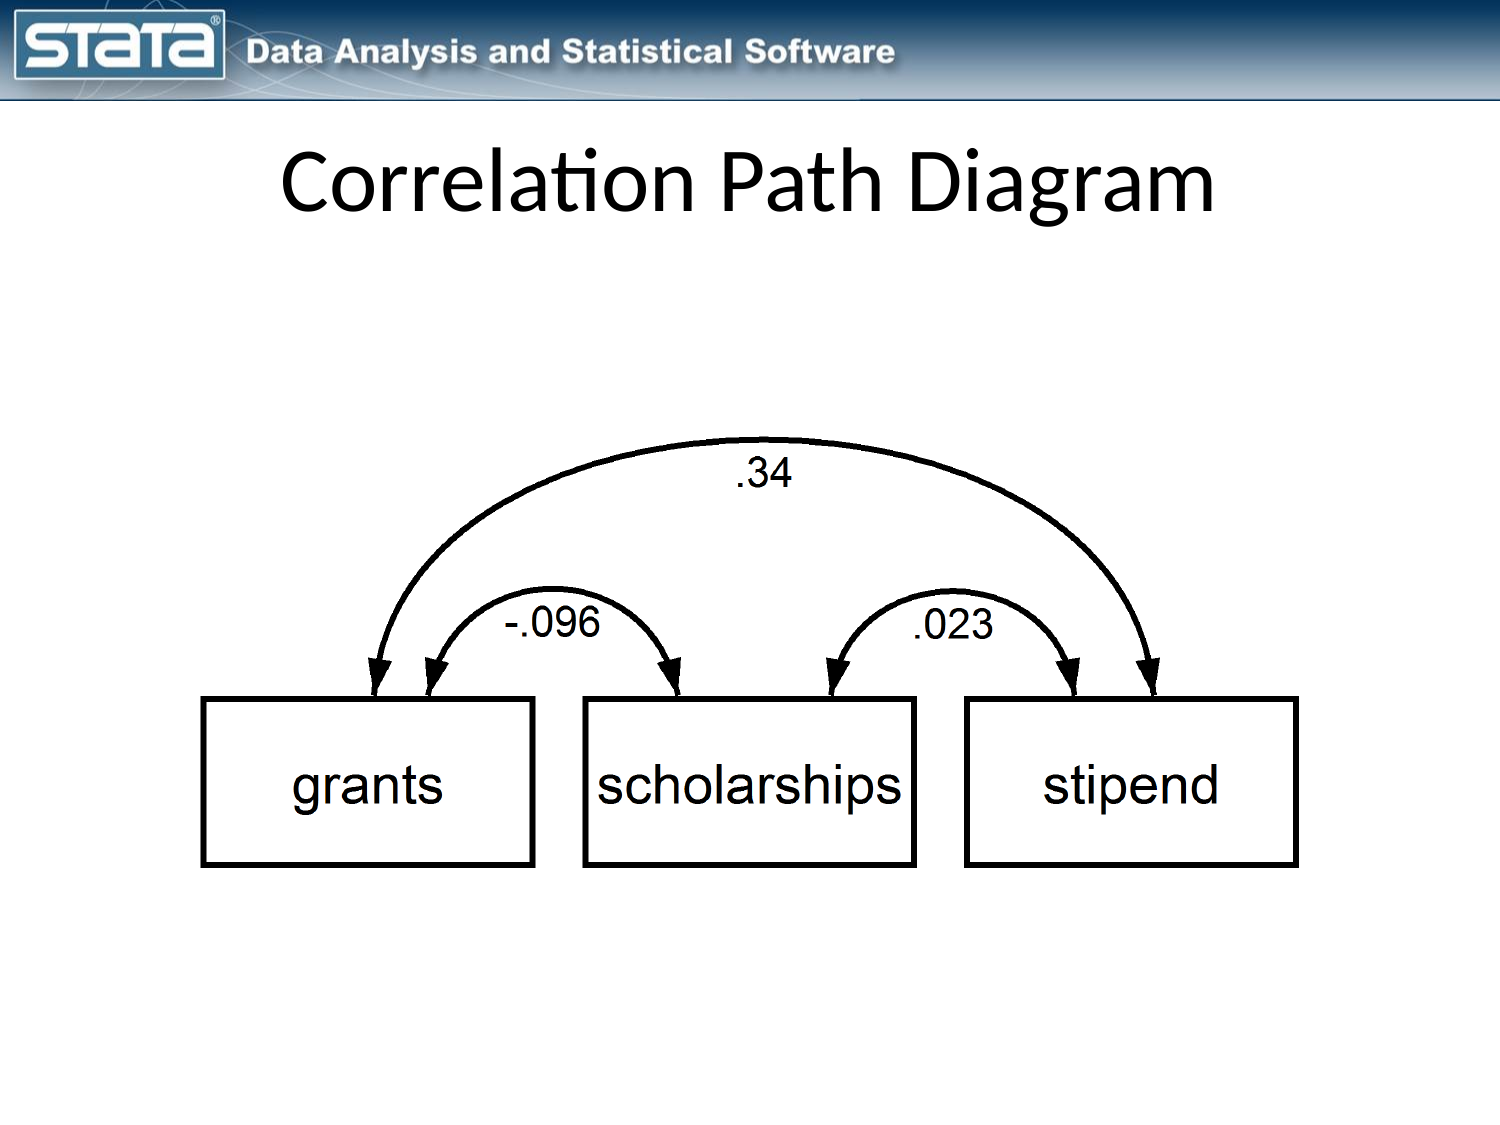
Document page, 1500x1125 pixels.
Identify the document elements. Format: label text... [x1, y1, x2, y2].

picture [0, 0, 1500, 101]
picture [174, 416, 1326, 885]
title Correlation Path Diagram [75, 112, 1425, 238]
